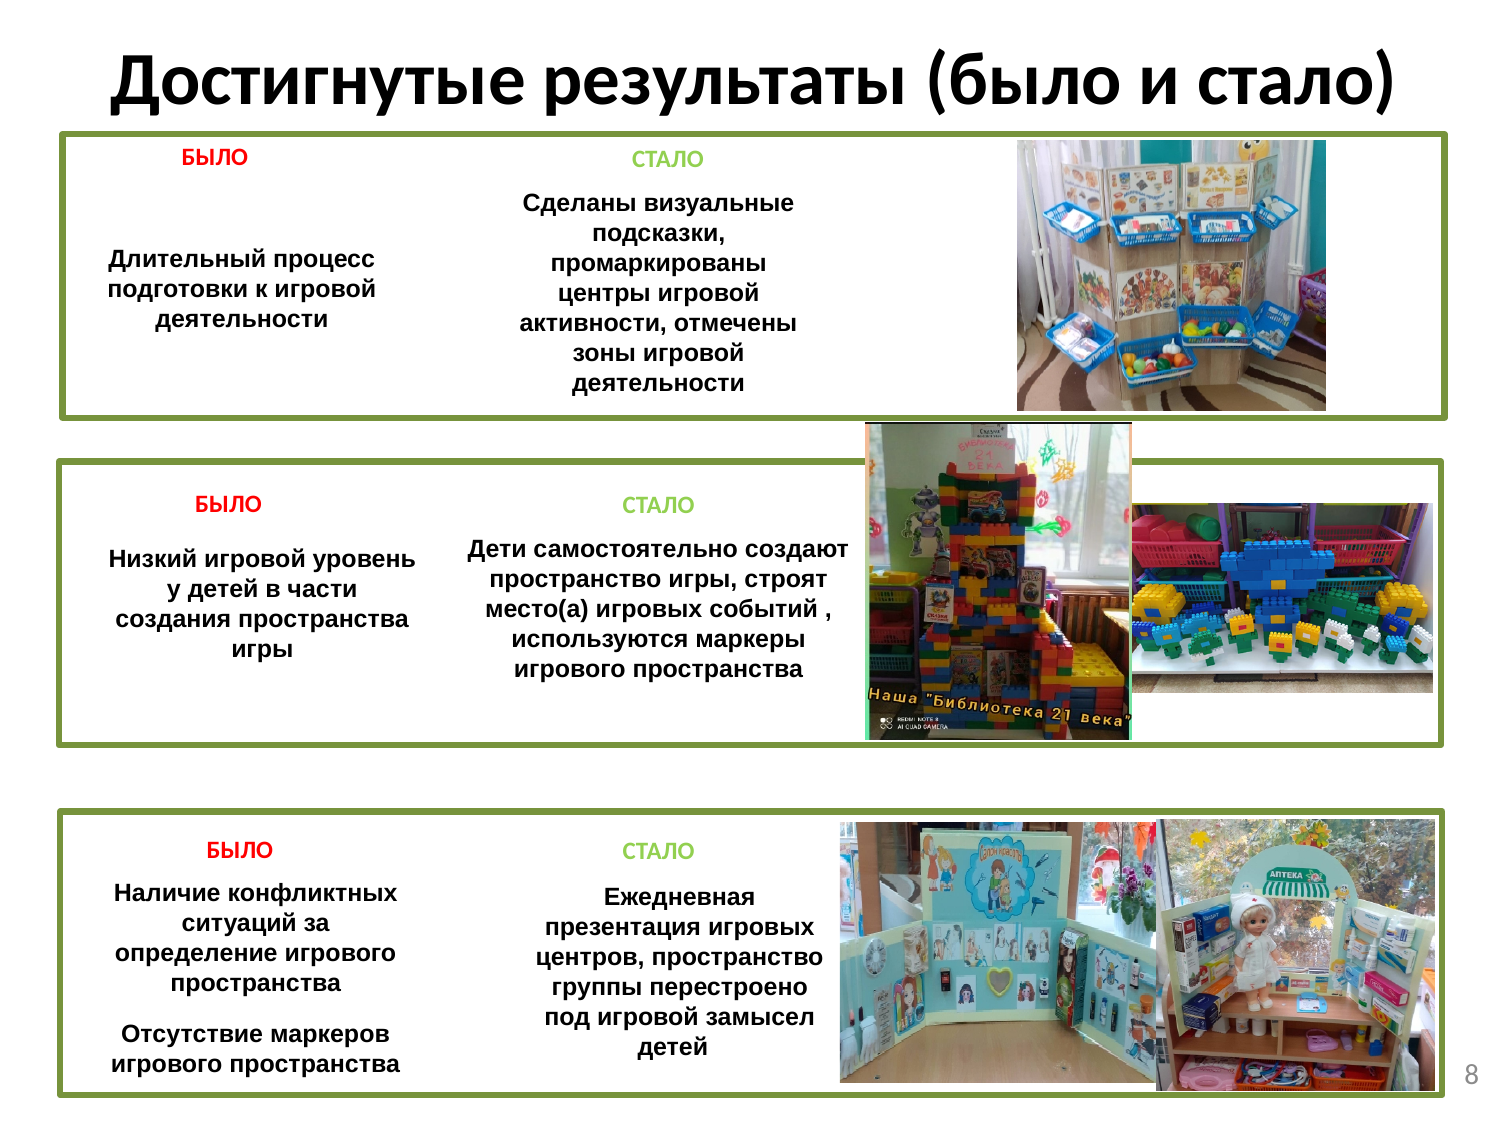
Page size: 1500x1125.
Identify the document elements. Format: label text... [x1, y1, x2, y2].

text_box БЫЛО [143, 479, 314, 525]
text_box [58, 809, 1444, 1097]
text_box БЫЛО [129, 133, 301, 179]
text_box Ежедневная презентация игровых центров, пространство группы перестроено под игровой замысел детей [520, 866, 834, 1062]
title Достигнутые результаты (было и стало) [53, 38, 1472, 111]
text_box Наличие конфликтных ситуаций за определение игрового пространства [83, 863, 428, 999]
text_box Дети самостоятельно создают пространство игры, строят место(а) игровых событий , используются маркеры игрового пространства [452, 518, 860, 684]
text_box [57, 459, 864, 747]
text_box [1131, 459, 1443, 747]
text_box СТАЛО [582, 135, 754, 179]
text_box СТАЛО [573, 827, 744, 872]
picture [865, 422, 1434, 740]
picture [1016, 139, 1327, 411]
text_box БЫЛО [154, 825, 326, 871]
text_box Низкий игровой уровень у детей в части создания пространства игры [93, 529, 432, 665]
text_box Длительный процесс подготовки к игровой деятельности [61, 228, 423, 334]
text_box Отсутствие маркеров игрового пространства [82, 1003, 429, 1079]
picture [839, 819, 1435, 1092]
text_box [60, 132, 1447, 420]
text_box Сделаны визуальные подсказки, промаркированы центры игровой активности, отмечены зоны игровой деятельности [499, 179, 819, 404]
text_box СТАЛО [573, 481, 744, 527]
slide_number 8 [1144, 1042, 1495, 1103]
